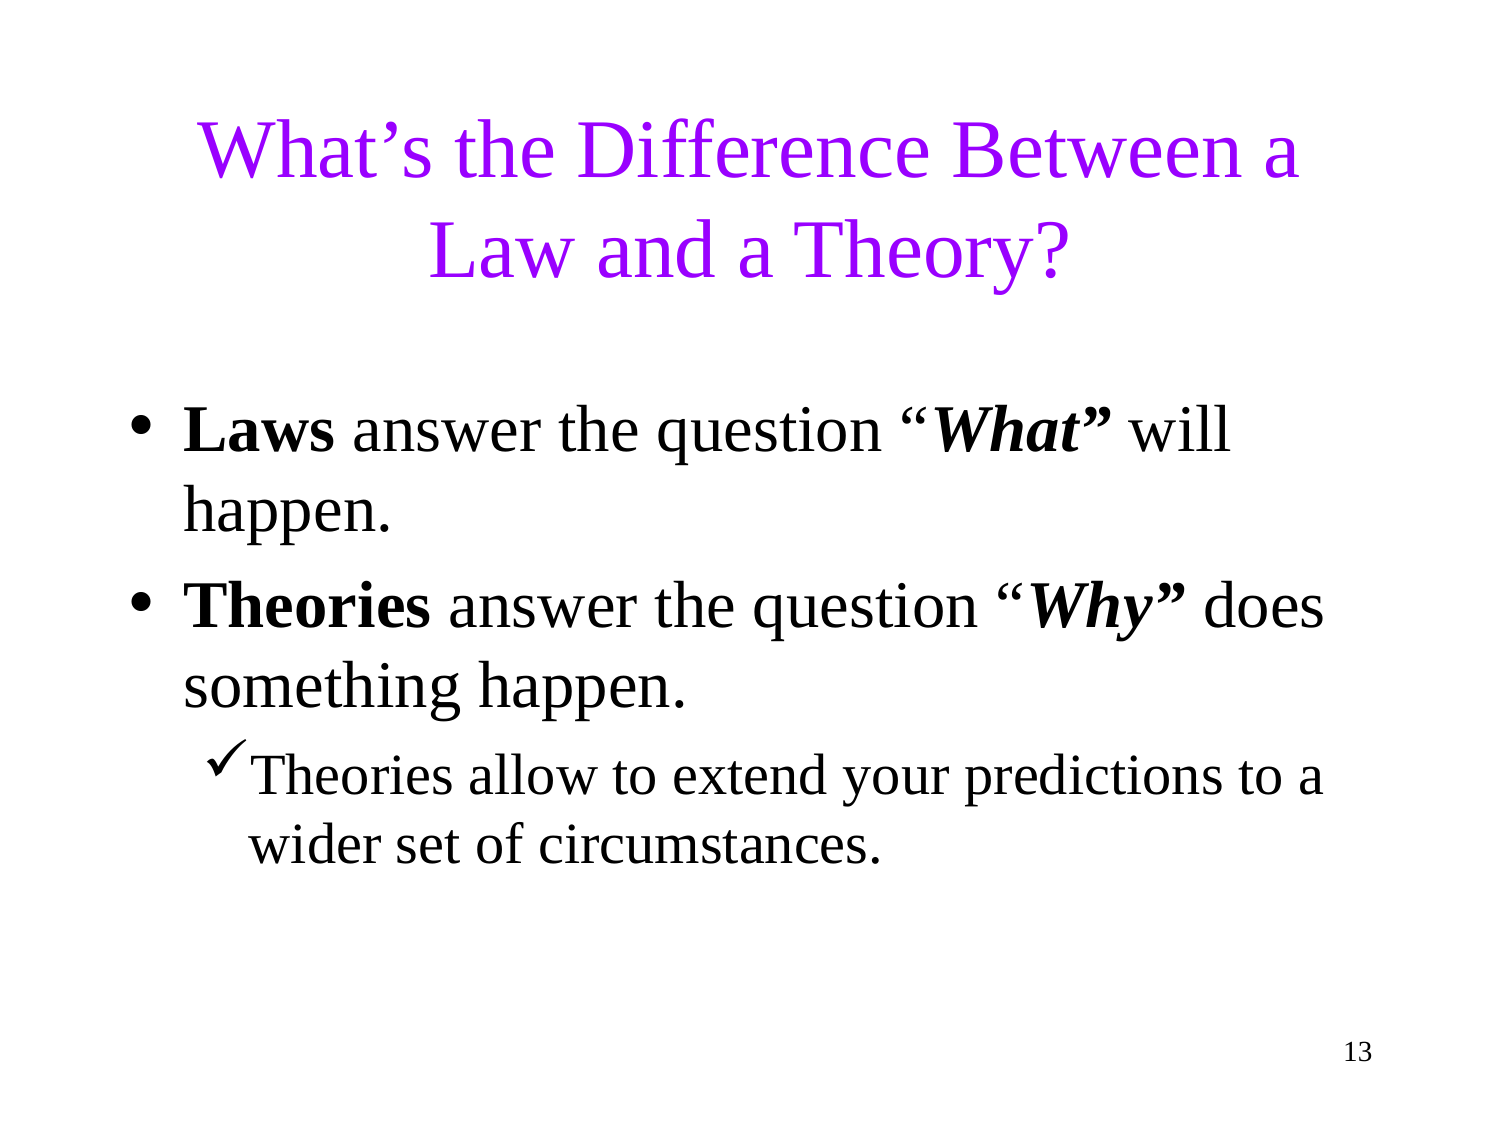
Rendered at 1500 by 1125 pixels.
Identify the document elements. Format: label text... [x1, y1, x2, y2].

text_box <number> [1074, 1024, 1388, 1100]
text_box Laws answer the question “What” will happen. Theories answer the question “Why” does something happen. Theories allow to extend your predictions to a wider set of circumstances. [112, 377, 1388, 965]
text_box What’s the Difference Between a Law and a Theory? [112, 99, 1388, 288]
